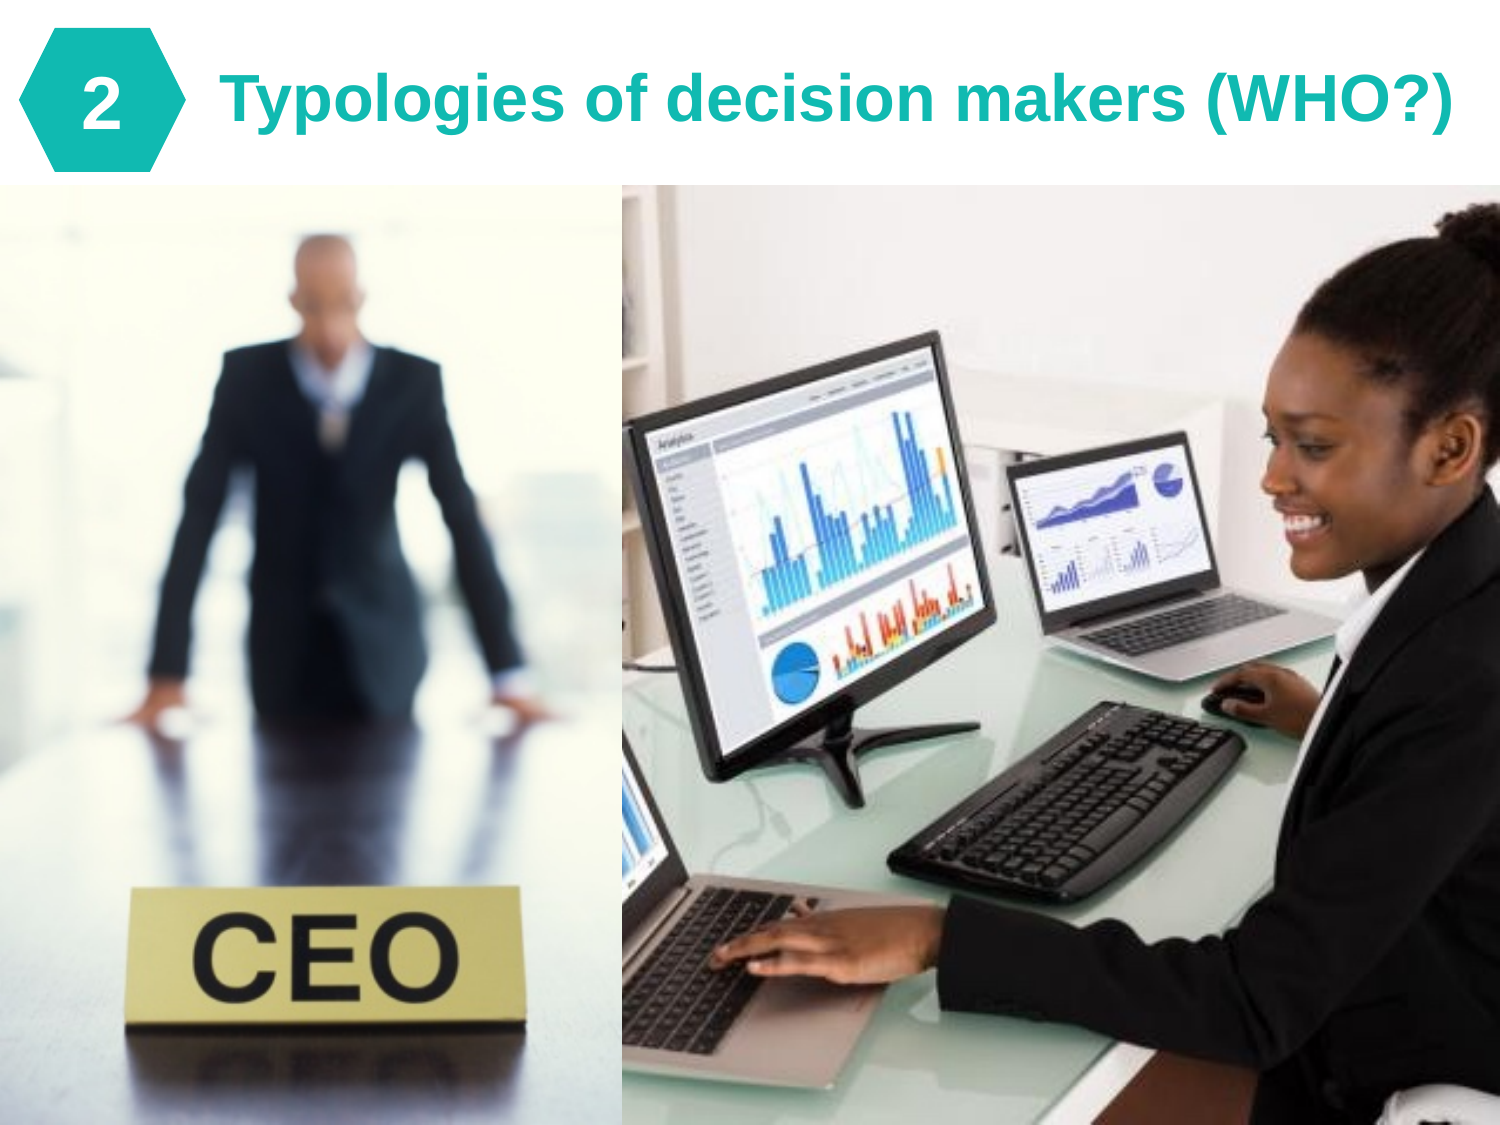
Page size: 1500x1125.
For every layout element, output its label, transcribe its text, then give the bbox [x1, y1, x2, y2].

text_box Typologies of decision makers (WHO?) [204, 46, 1500, 142]
picture [0, 185, 1500, 1125]
text_box 2 [18, 27, 186, 172]
